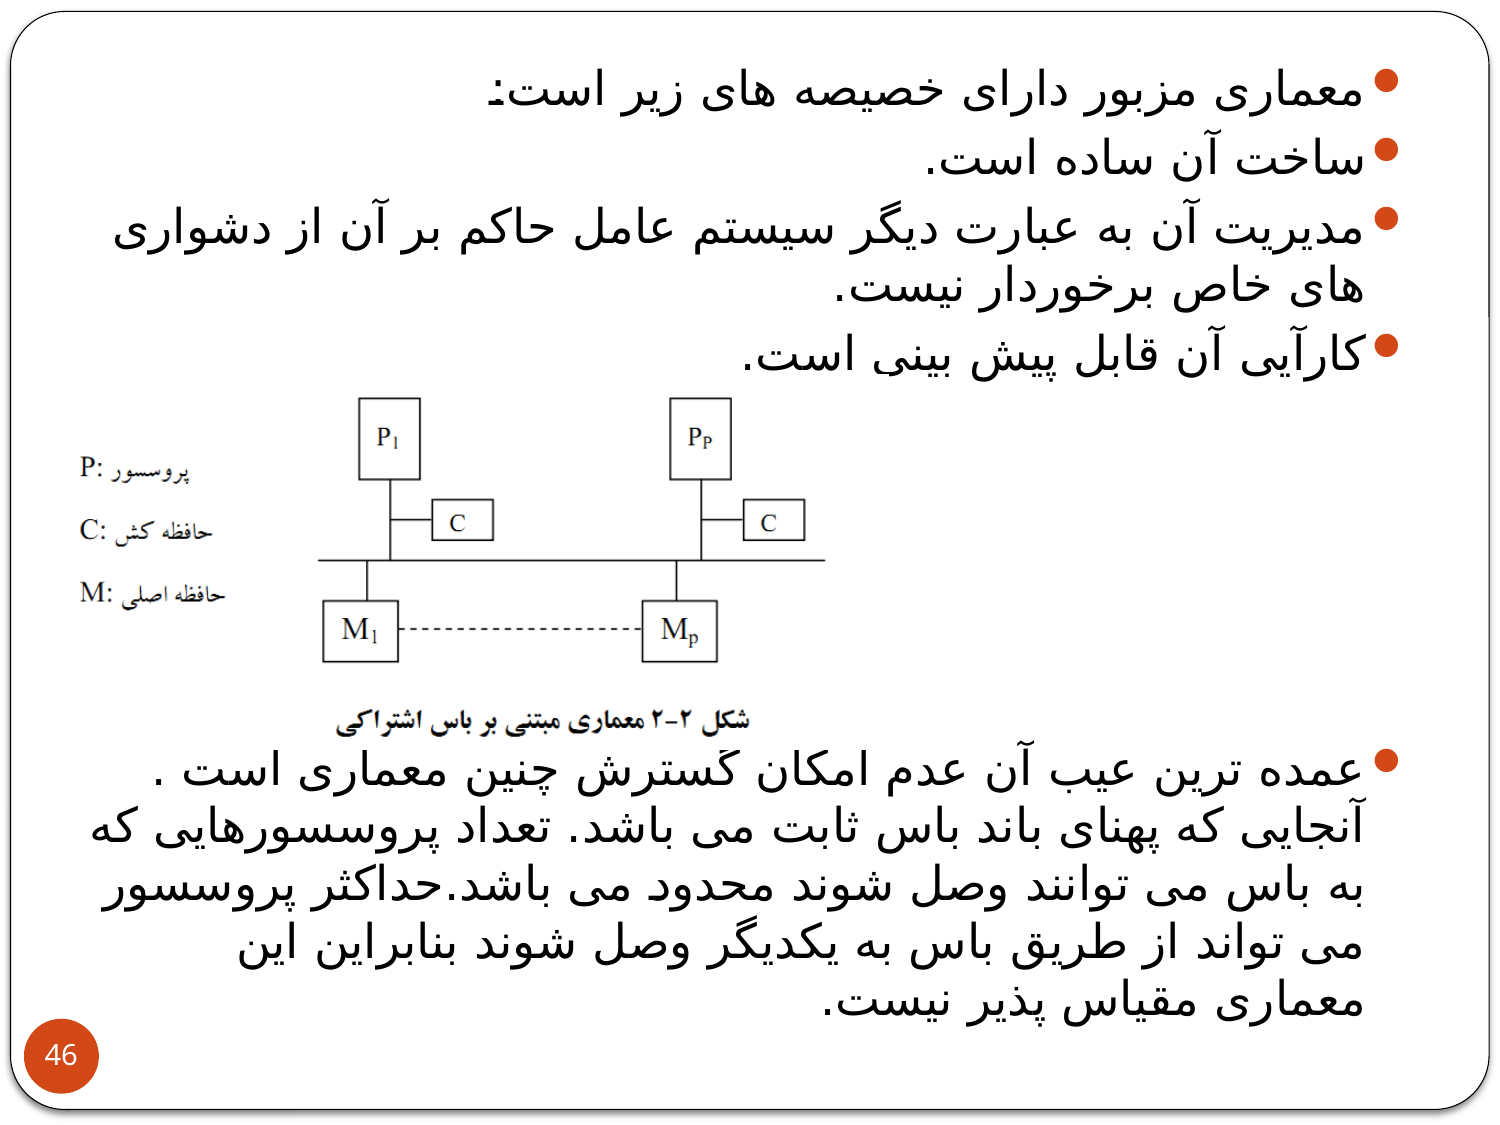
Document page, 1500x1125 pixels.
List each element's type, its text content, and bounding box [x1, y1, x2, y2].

slide_number 46 [23, 1018, 99, 1094]
picture [62, 374, 889, 751]
list معماری مزبور دارای خصیصه های زیر است: ساخت آن ساده است. مدیریت آن به عبارت دیگر سیستم عامل حاکم بر آن از دشواری های خاص برخوردار نیست. کارآیی آن قابل پیش بینی است. عمده ترین عیب آن عدم امکان گسترش چنین معماری است . آنجایی که پهنای باند باس ثابت می باشد. تعداد پروسسورهایی که به باس می توانند وصل شوند محدود می باشد.حداکثر پروسسور می تواند از طریق باس به یکدیگر وصل شوند بنابراین این معماری مقیاس پذیر نیست. [62, 50, 1425, 1038]
